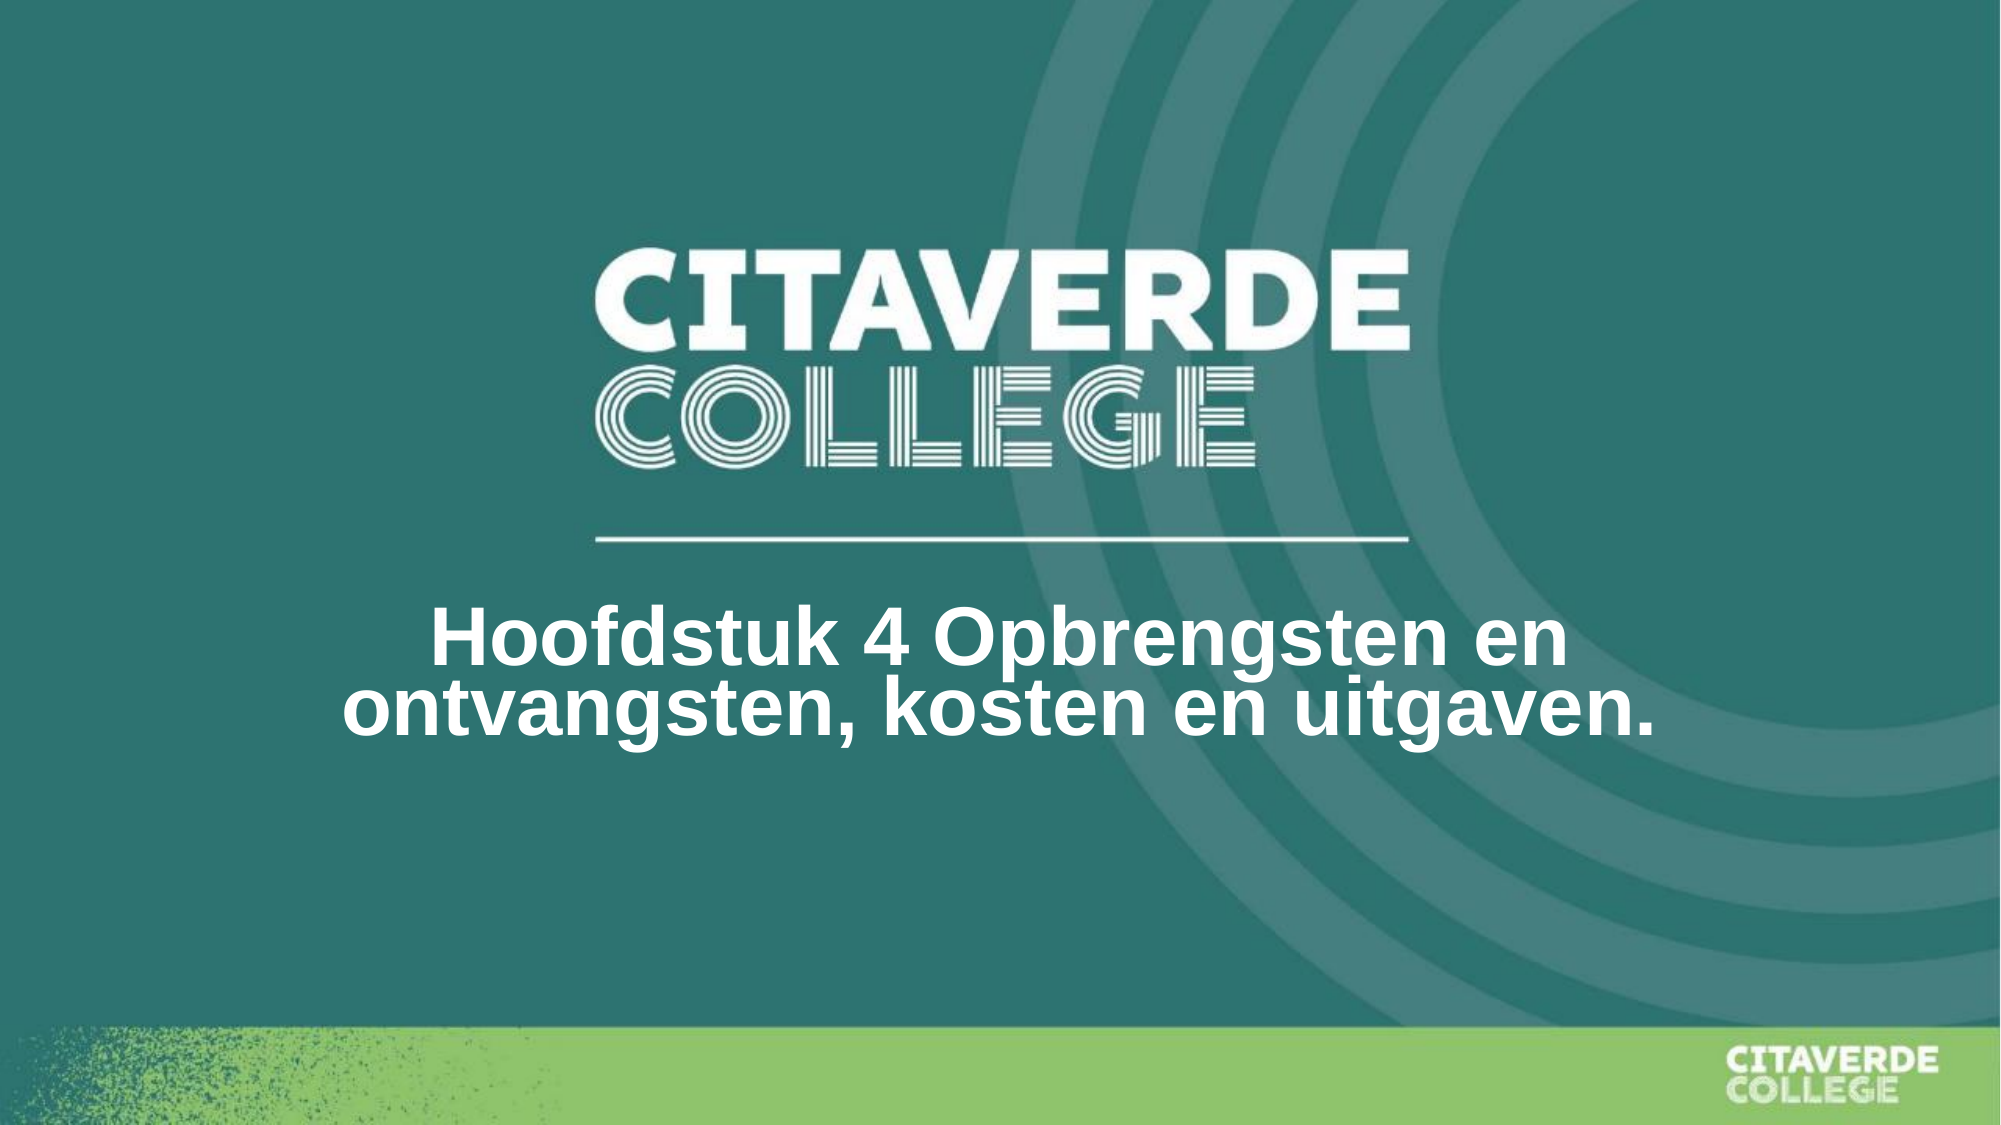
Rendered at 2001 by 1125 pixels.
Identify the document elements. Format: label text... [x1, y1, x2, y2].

picture [0, 0, 2001, 1125]
list Hoofdstuk 4 Opbrengsten en ontvangsten, kosten en uitgaven. [187, 601, 1813, 713]
